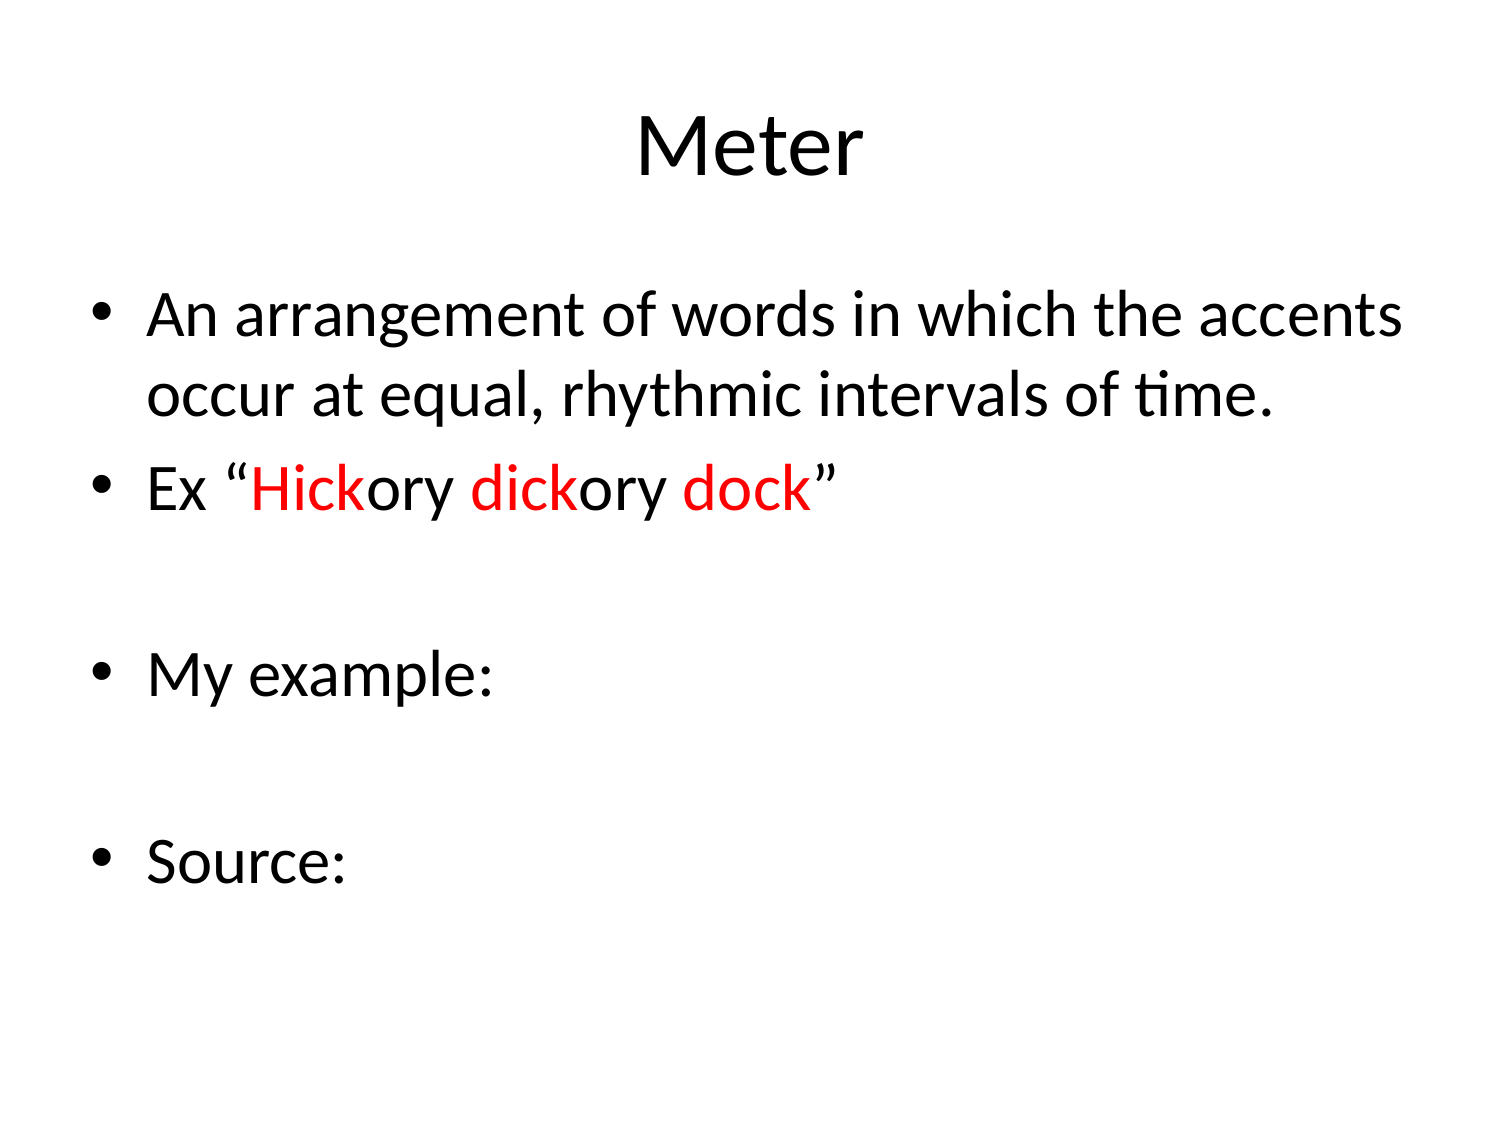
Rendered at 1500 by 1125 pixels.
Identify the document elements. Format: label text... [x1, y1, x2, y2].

list An arrangement of words in which the accents occur at equal, rhythmic intervals of time. Ex “Hickory dickory dock” My example: Source: [75, 262, 1425, 1005]
title Meter [75, 45, 1425, 233]
